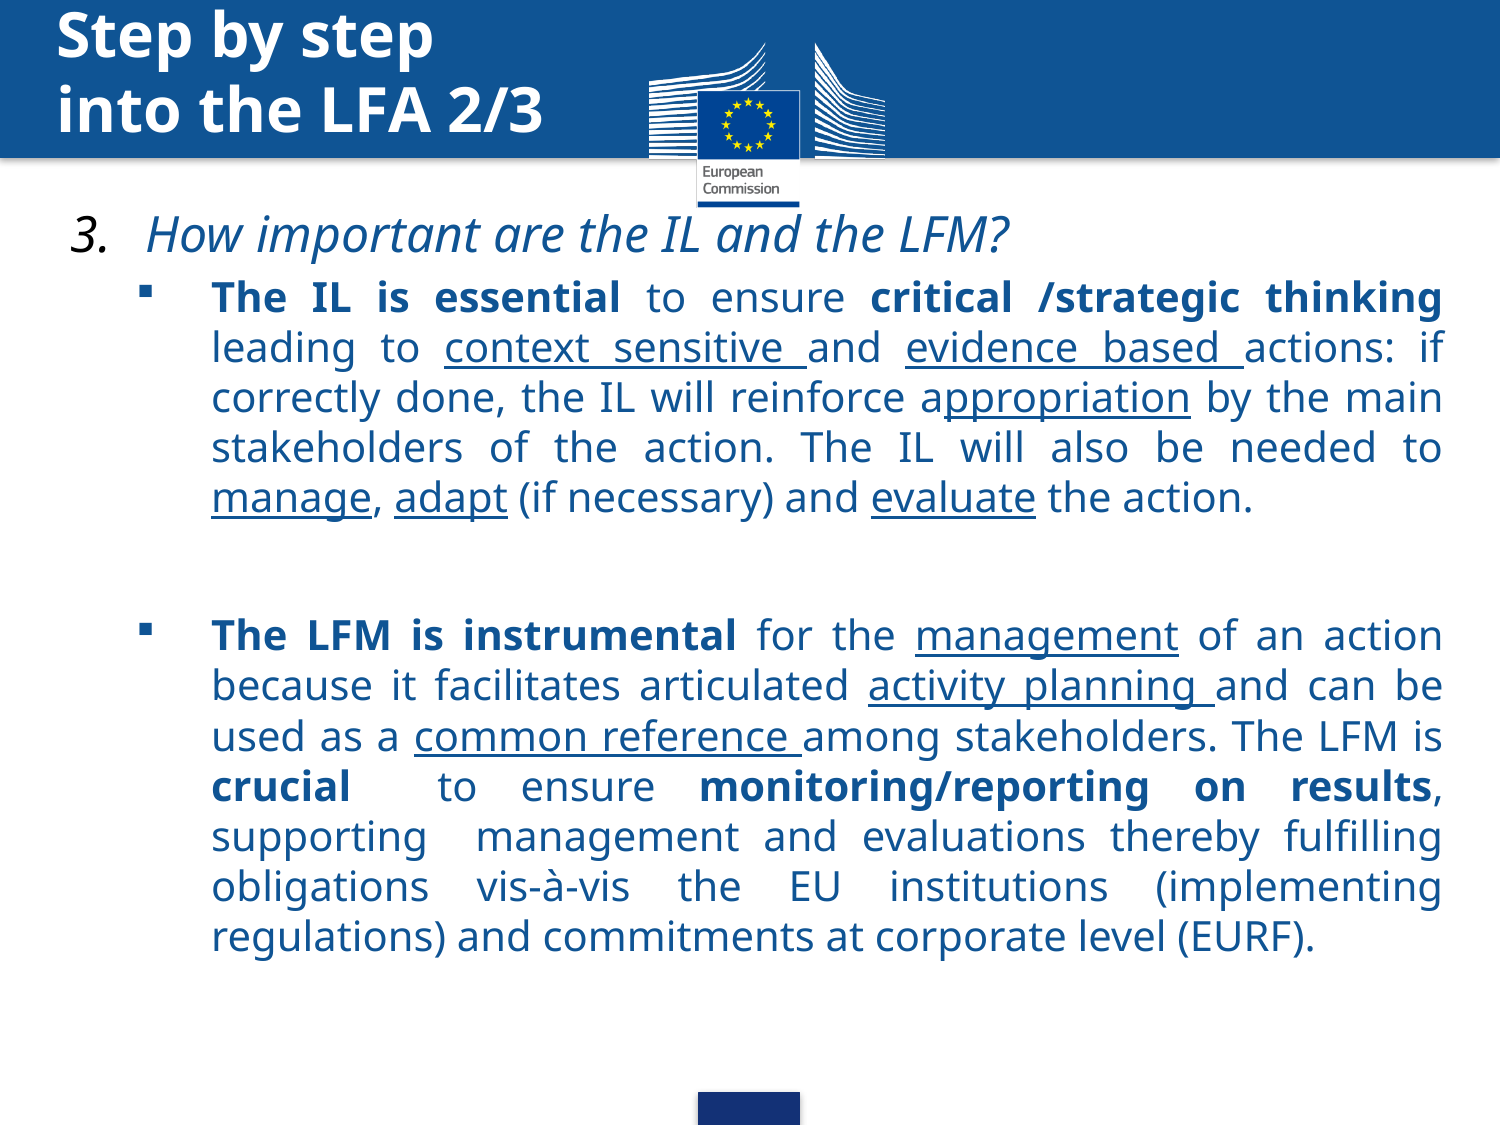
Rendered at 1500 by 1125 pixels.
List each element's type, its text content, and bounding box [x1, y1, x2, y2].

list How important are the IL and the LFM? The IL is essential to ensure critical /strategic thinking leading to context sensitive and evidence based actions: if correctly done, the IL will reinforce appropriation by the main stakeholders of the action. The IL will also be needed to manage, adapt (if necessary) and evaluate the action. The LFM is instrumental for the management of an action because it facilitates articulated activity planning and can be used as a common reference among stakeholders. The LFM is crucial to ensure monitoring/reporting on results, supporting management and evaluations thereby fulfilling obligations vis-à-vis the EU institutions (implementing regulations) and commitments at corporate level (EURF). [55, 125, 1459, 1125]
title Step by step into the LFA 2/3 [41, 30, 1392, 185]
